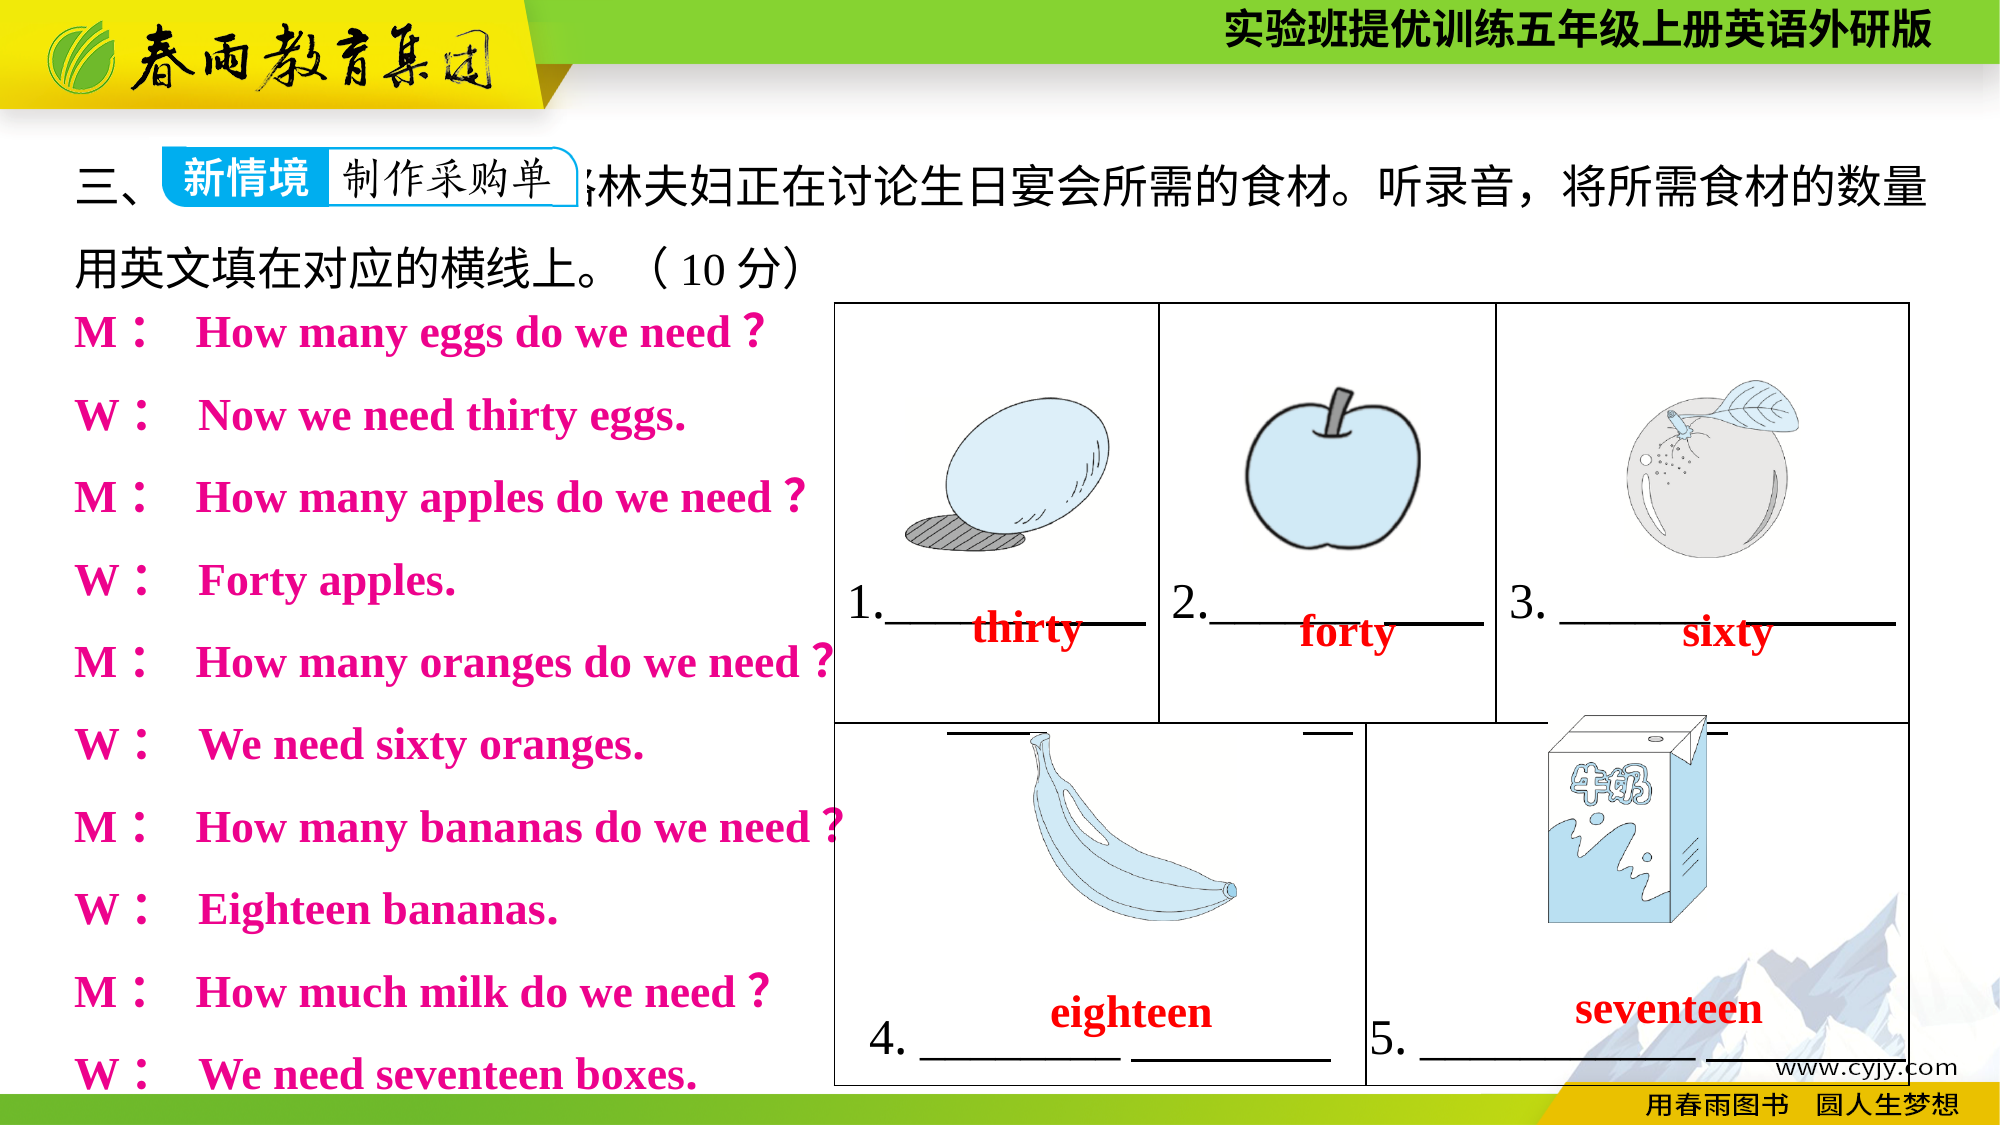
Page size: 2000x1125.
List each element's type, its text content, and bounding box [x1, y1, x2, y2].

text_box seventeen [1560, 970, 1779, 1041]
text_box eighteen [1035, 946, 1228, 1044]
table_cell 4. ________ [835, 724, 1365, 1085]
table_header 3. ______ [1497, 304, 1908, 722]
text_box thirty [956, 589, 1099, 660]
text_box forty [1285, 593, 1412, 664]
picture [0, 0, 2000, 1125]
table_header 1.______ [835, 304, 1158, 722]
table_cell 5. ___________ [1367, 724, 1908, 1085]
text_box M： How many eggs do we need？ W： Now we need thirty eggs. M： How many apples do we need？ W： Forty apples. M： How many oranges do we need？ W： We need sixty oranges. M： How many bananas do we need？ W： Eighteen bananas. M： How much milk do we need？ W： We need seventeen boxes. [59, 267, 1944, 1107]
list 三、 格林夫妇正在讨论生日宴会所需的食材。听录音，将所需食材的数量用英文填在对应的横线上。（10分） [59, 122, 1944, 267]
table_header 2.______ [1160, 304, 1495, 722]
text_box sixty [1667, 593, 1790, 664]
